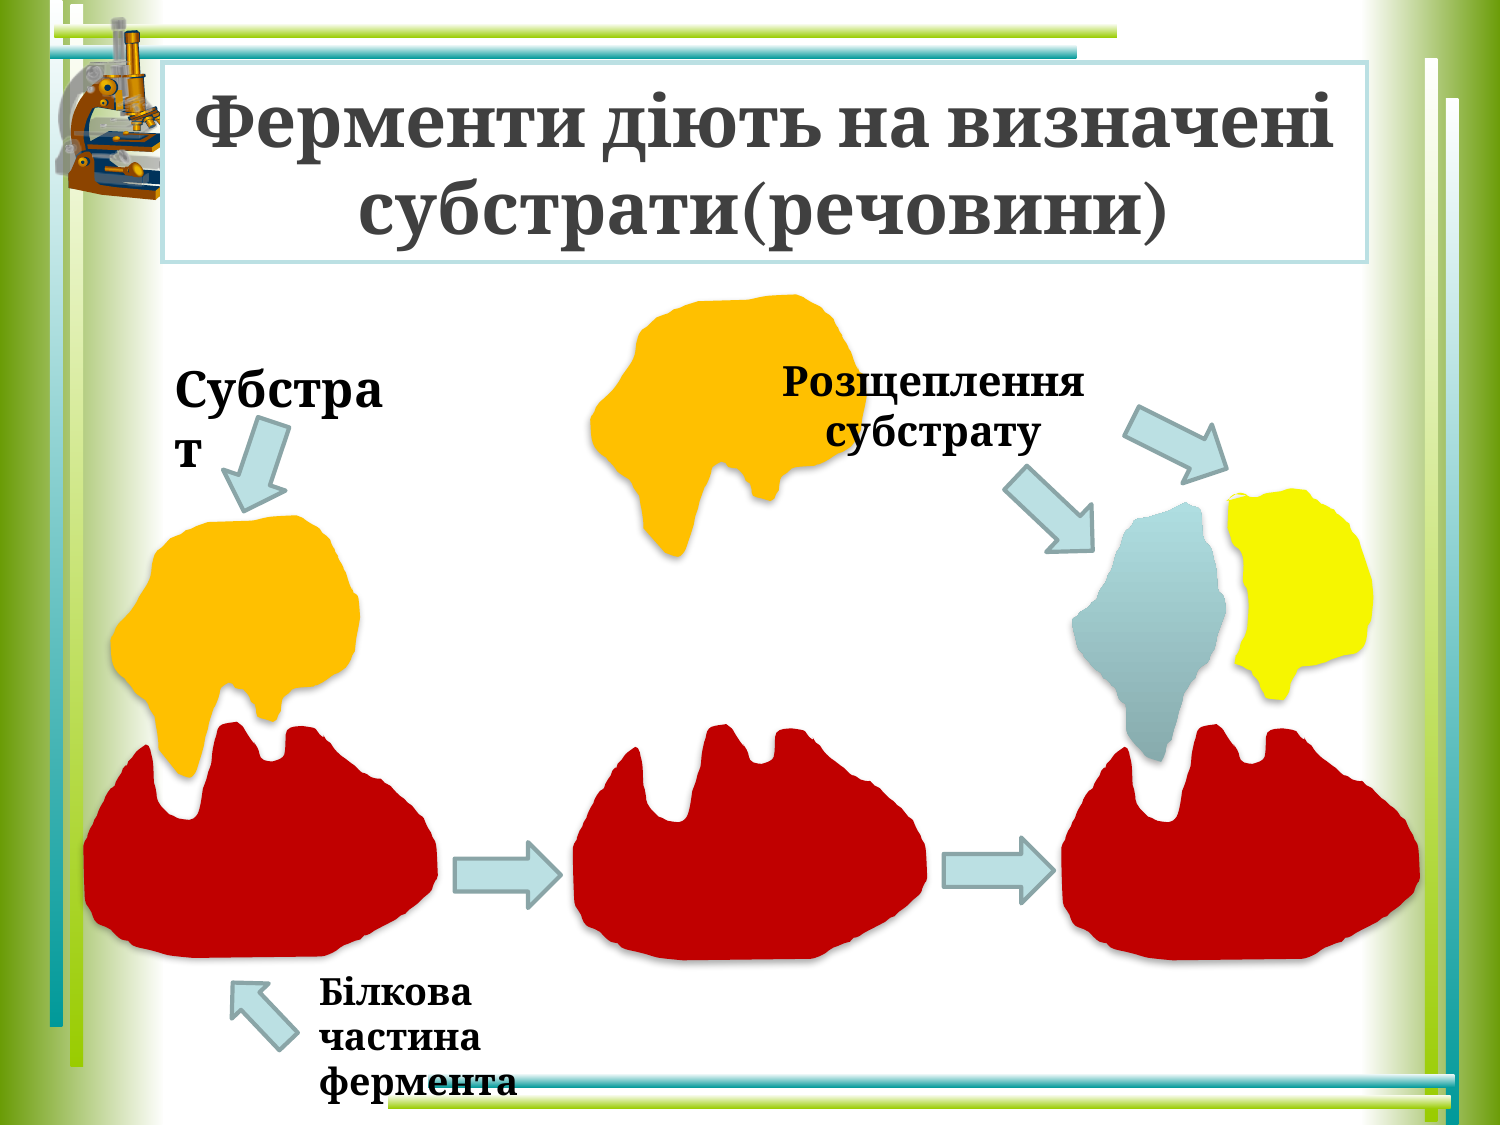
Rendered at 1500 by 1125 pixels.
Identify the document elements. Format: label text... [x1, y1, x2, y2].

text_box [1059, 722, 1423, 963]
text_box [221, 414, 292, 514]
text_box [1002, 463, 1095, 555]
text_box [83, 721, 438, 958]
text_box [572, 724, 928, 961]
title Ферменти діють на визначені субстрати(речовини) [160, 60, 1369, 264]
text_box [941, 835, 1057, 906]
text_box [452, 840, 564, 910]
text_box [1224, 486, 1376, 703]
text_box [110, 515, 361, 778]
text_box [1072, 502, 1226, 762]
text_box Білкова частина фермента [303, 960, 650, 1111]
text_box Субстрат [159, 349, 408, 485]
text_box [229, 980, 300, 1053]
text_box [590, 294, 849, 557]
text_box [1122, 404, 1229, 486]
text_box Розщеплення субстрату [761, 347, 1105, 463]
